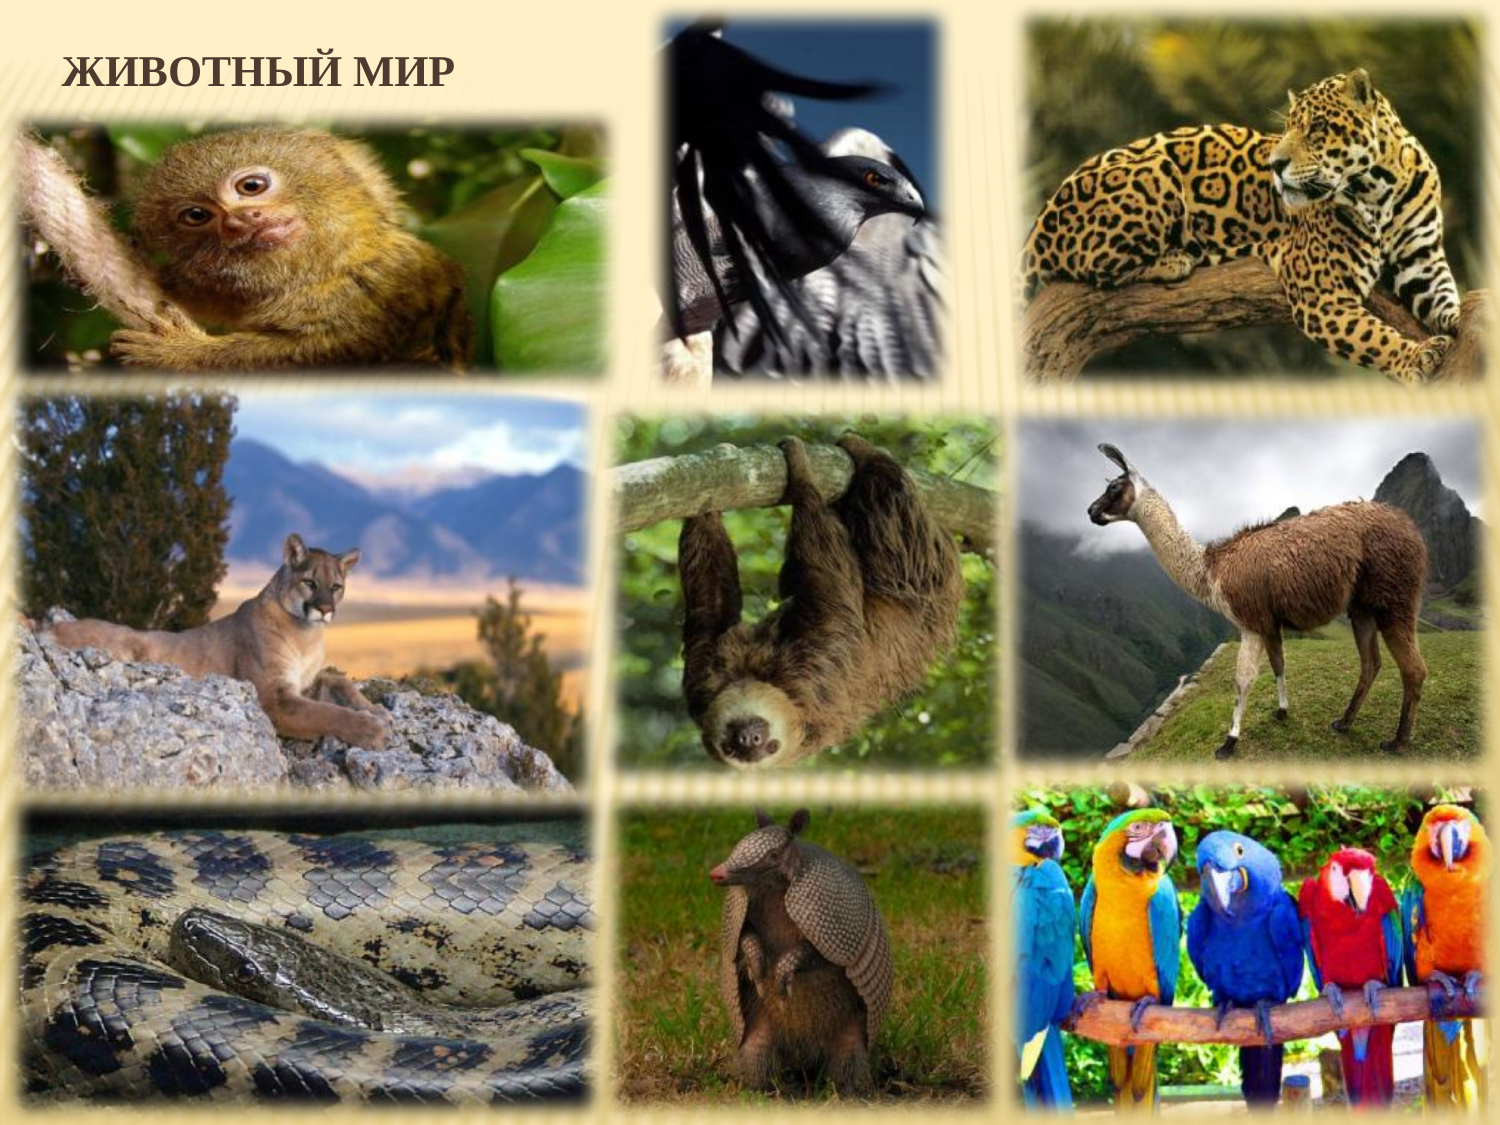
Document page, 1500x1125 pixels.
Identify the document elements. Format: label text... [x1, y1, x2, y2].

title Животный мир [46, 35, 634, 164]
picture [0, 0, 1500, 1125]
picture [0, 105, 622, 395]
